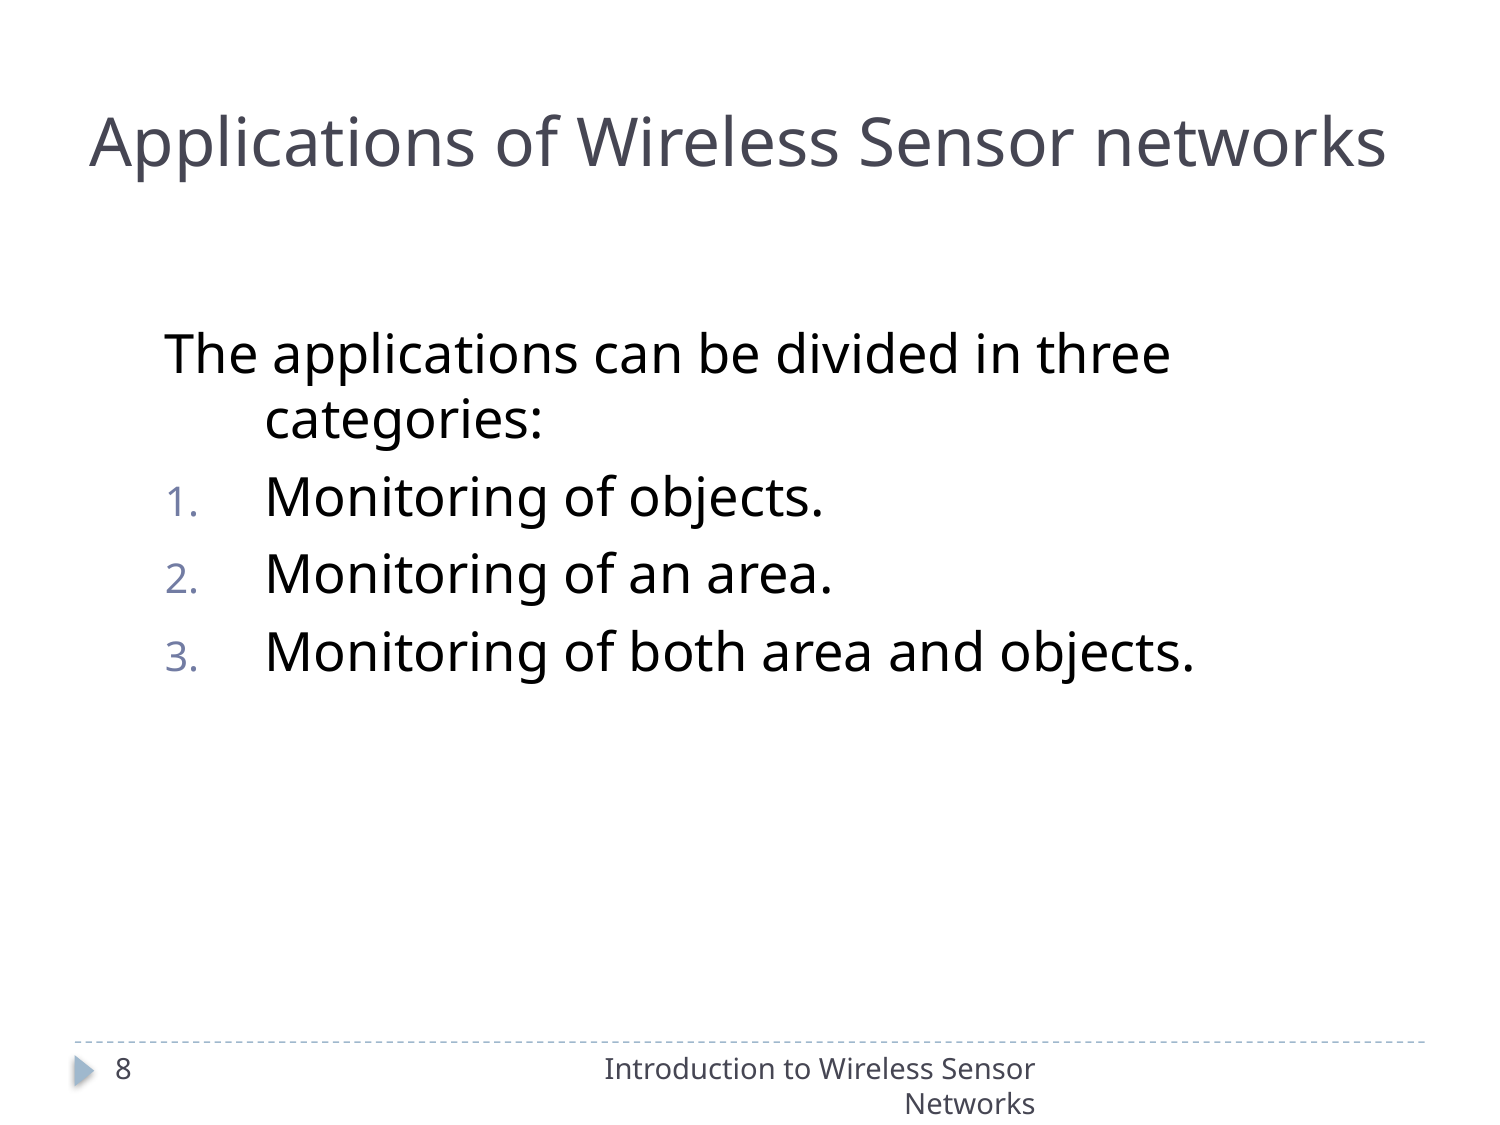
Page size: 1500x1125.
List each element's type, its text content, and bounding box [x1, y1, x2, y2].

list The applications can be divided in three categories: Monitoring of objects. Monitoring of an area. Monitoring of both area and objects. [150, 312, 1413, 988]
slide_number 8 [100, 1042, 426, 1103]
footer Introduction to Wireless Sensor Networks [475, 1042, 1051, 1103]
title Applications of Wireless Sensor networks [75, 24, 1425, 188]
